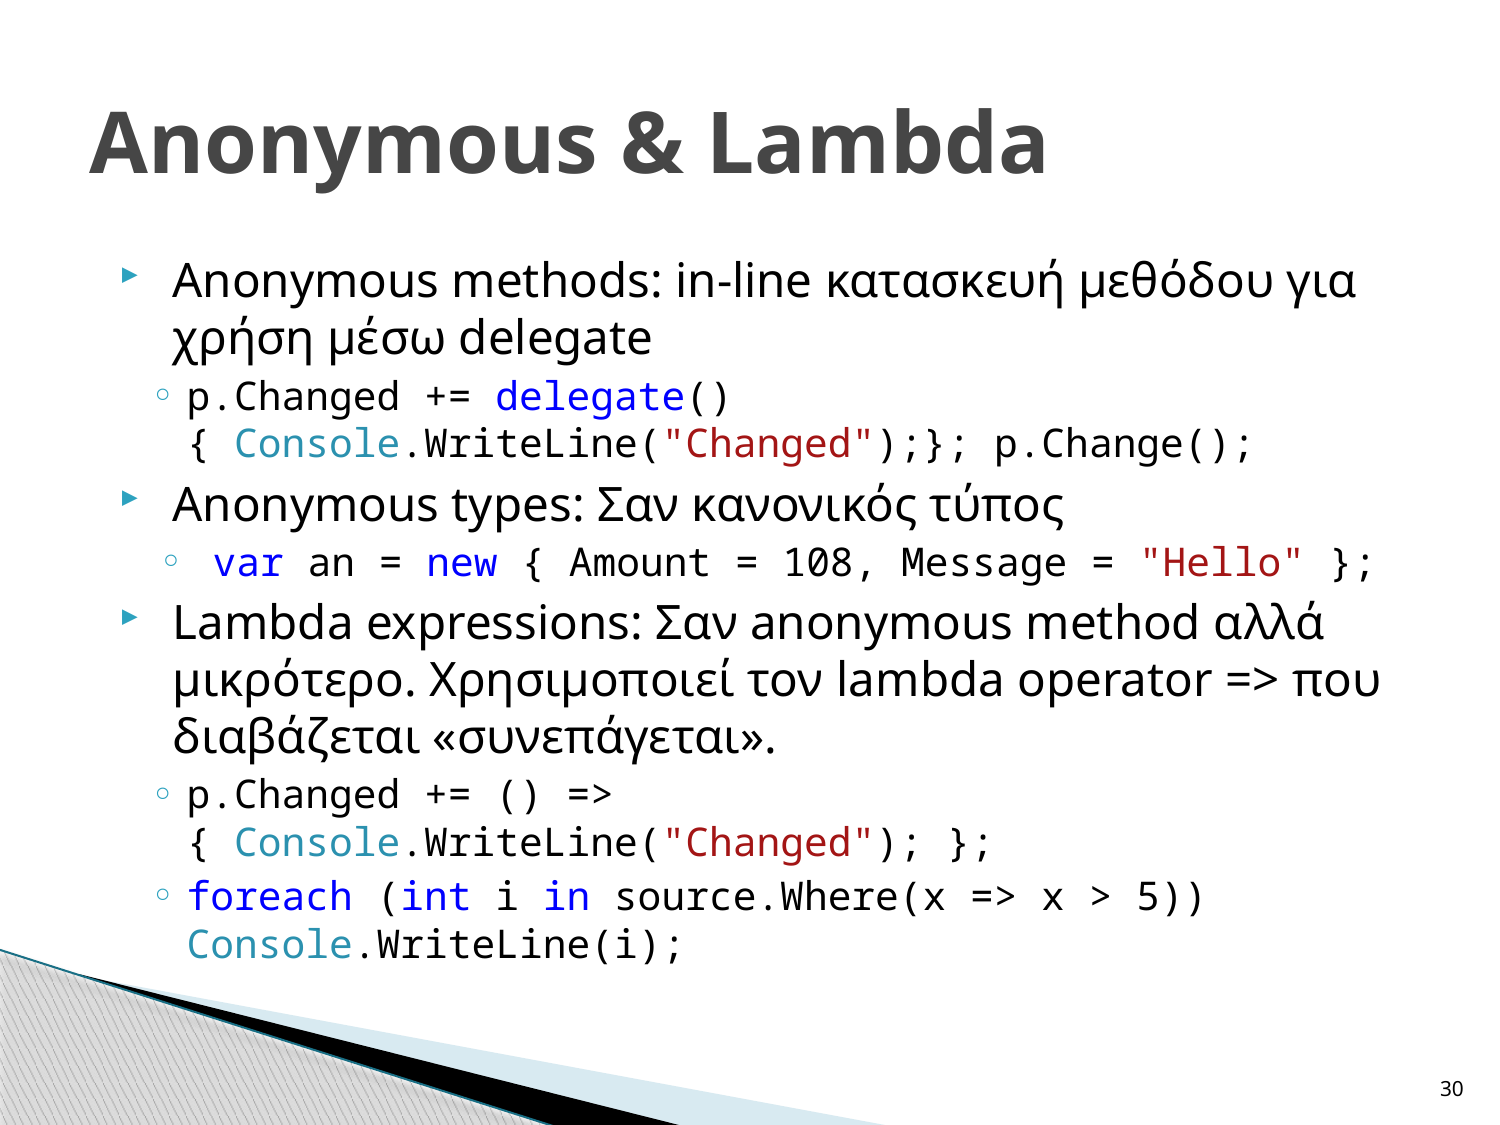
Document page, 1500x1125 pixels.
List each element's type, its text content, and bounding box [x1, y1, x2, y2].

list Anonymous methods: in-line κατασκευή μεθόδου για χρήση μέσω delegate p.Changed += delegate() { Console.WriteLine("Changed");}; p.Change(); Anonymous types: Σαν κανονικός τύπος var an = new { Amount = 108, Message = "Hello" }; Lambda expressions: Σαν anonymous method αλλά μικρότερο. Χρησιμοποιεί τον lambda operator => που διαβάζεται «συνεπάγεται». p.Changed += () => { Console.WriteLine("Changed"); }; foreach (int i in source.Where(x => x > 5)) Console.WriteLine(i); [75, 243, 1425, 986]
title Anonymous & Lambda [75, 45, 1425, 233]
slide_number 30 [1418, 1051, 1479, 1112]
